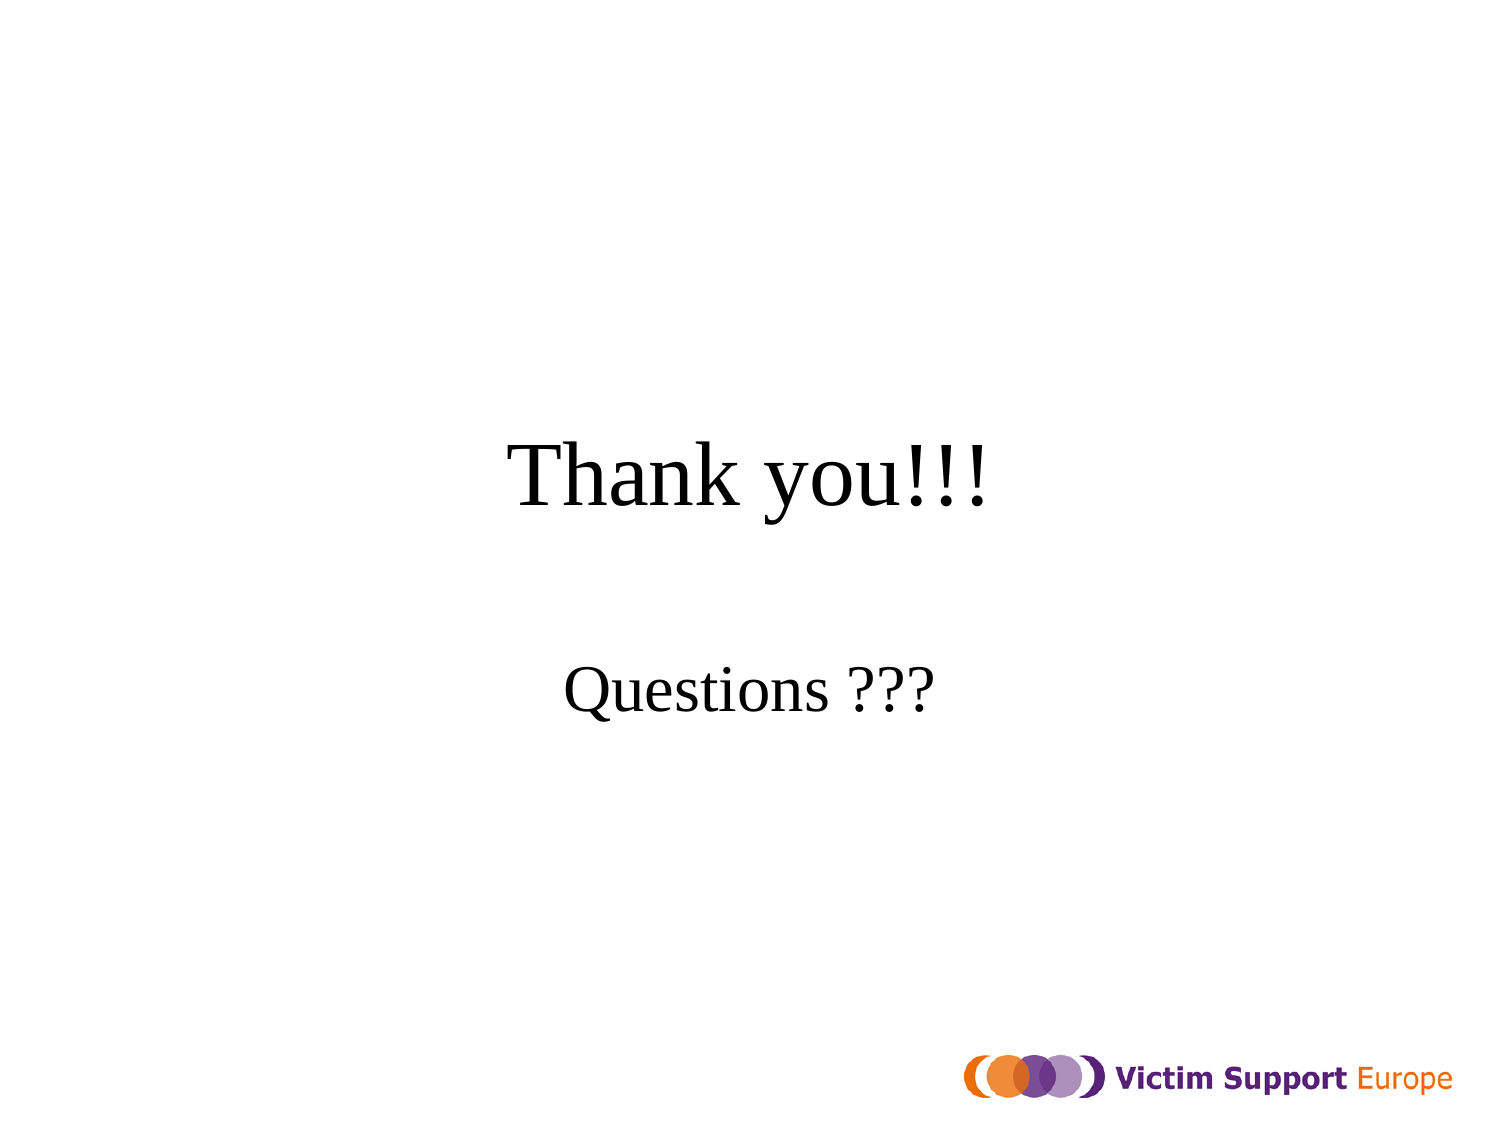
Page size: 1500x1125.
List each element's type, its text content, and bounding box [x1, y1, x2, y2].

subtitle Questions ??? [224, 637, 1276, 926]
picture [915, 1027, 1500, 1125]
title Thank you!!! [112, 374, 1388, 563]
